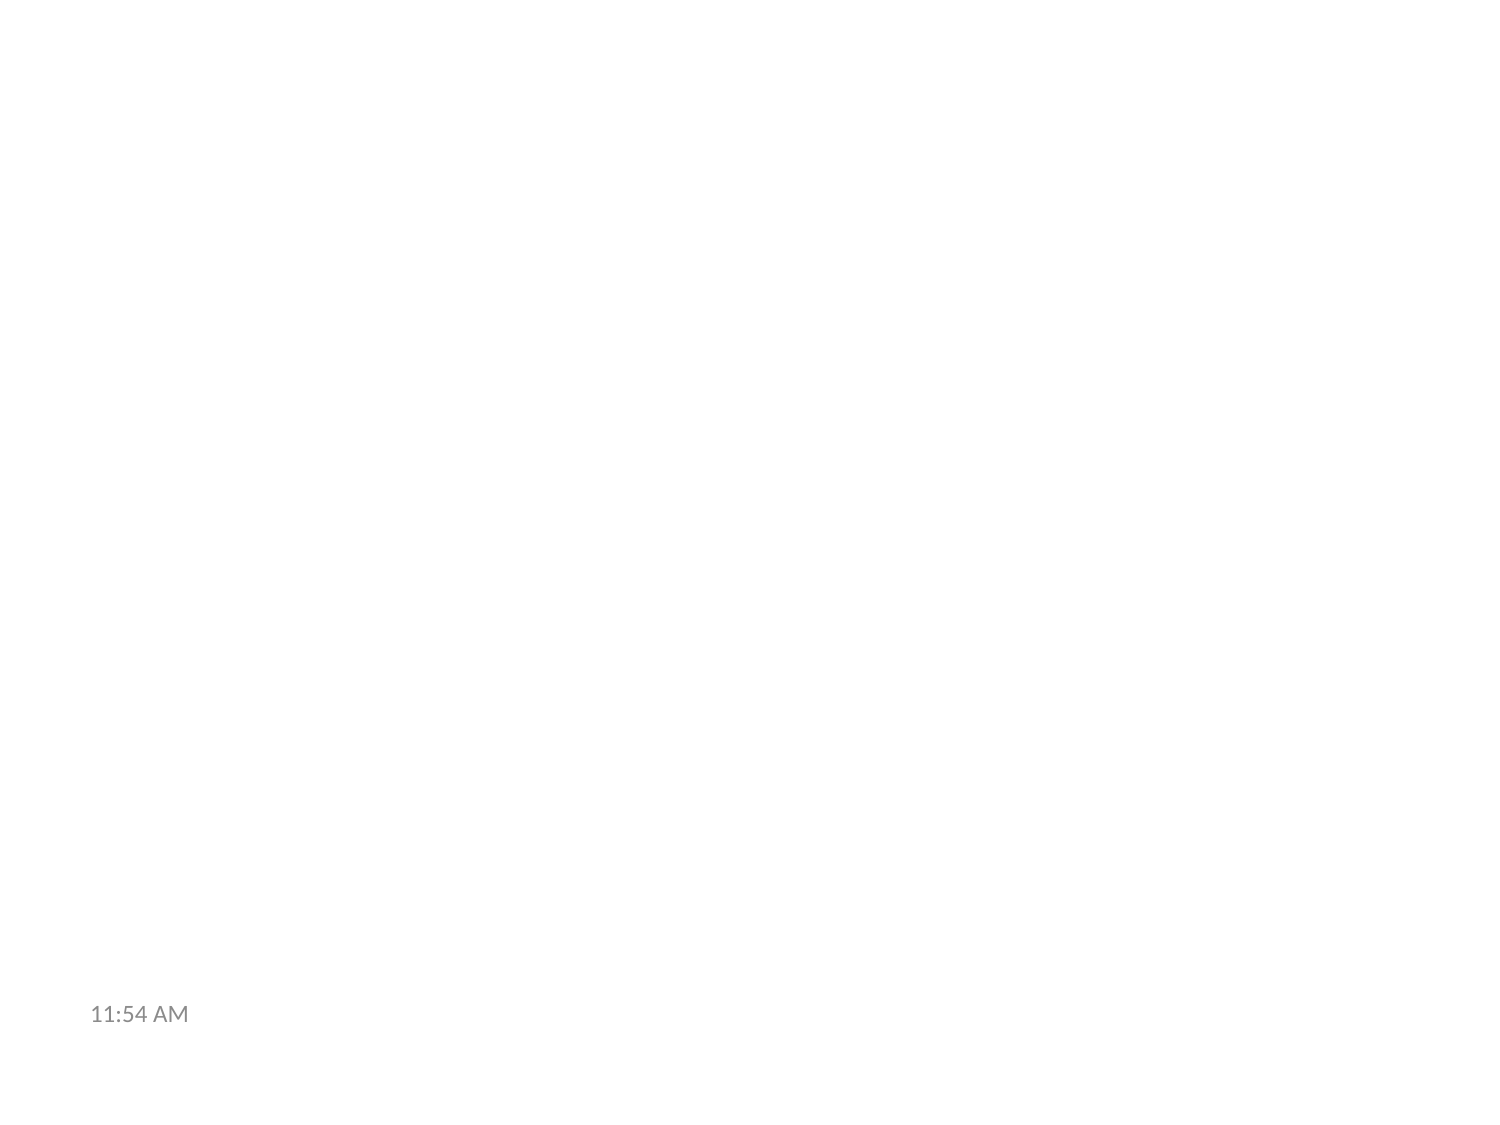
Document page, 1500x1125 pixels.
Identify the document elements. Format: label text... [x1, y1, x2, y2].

text_box 3:35 PM [75, 982, 425, 1043]
